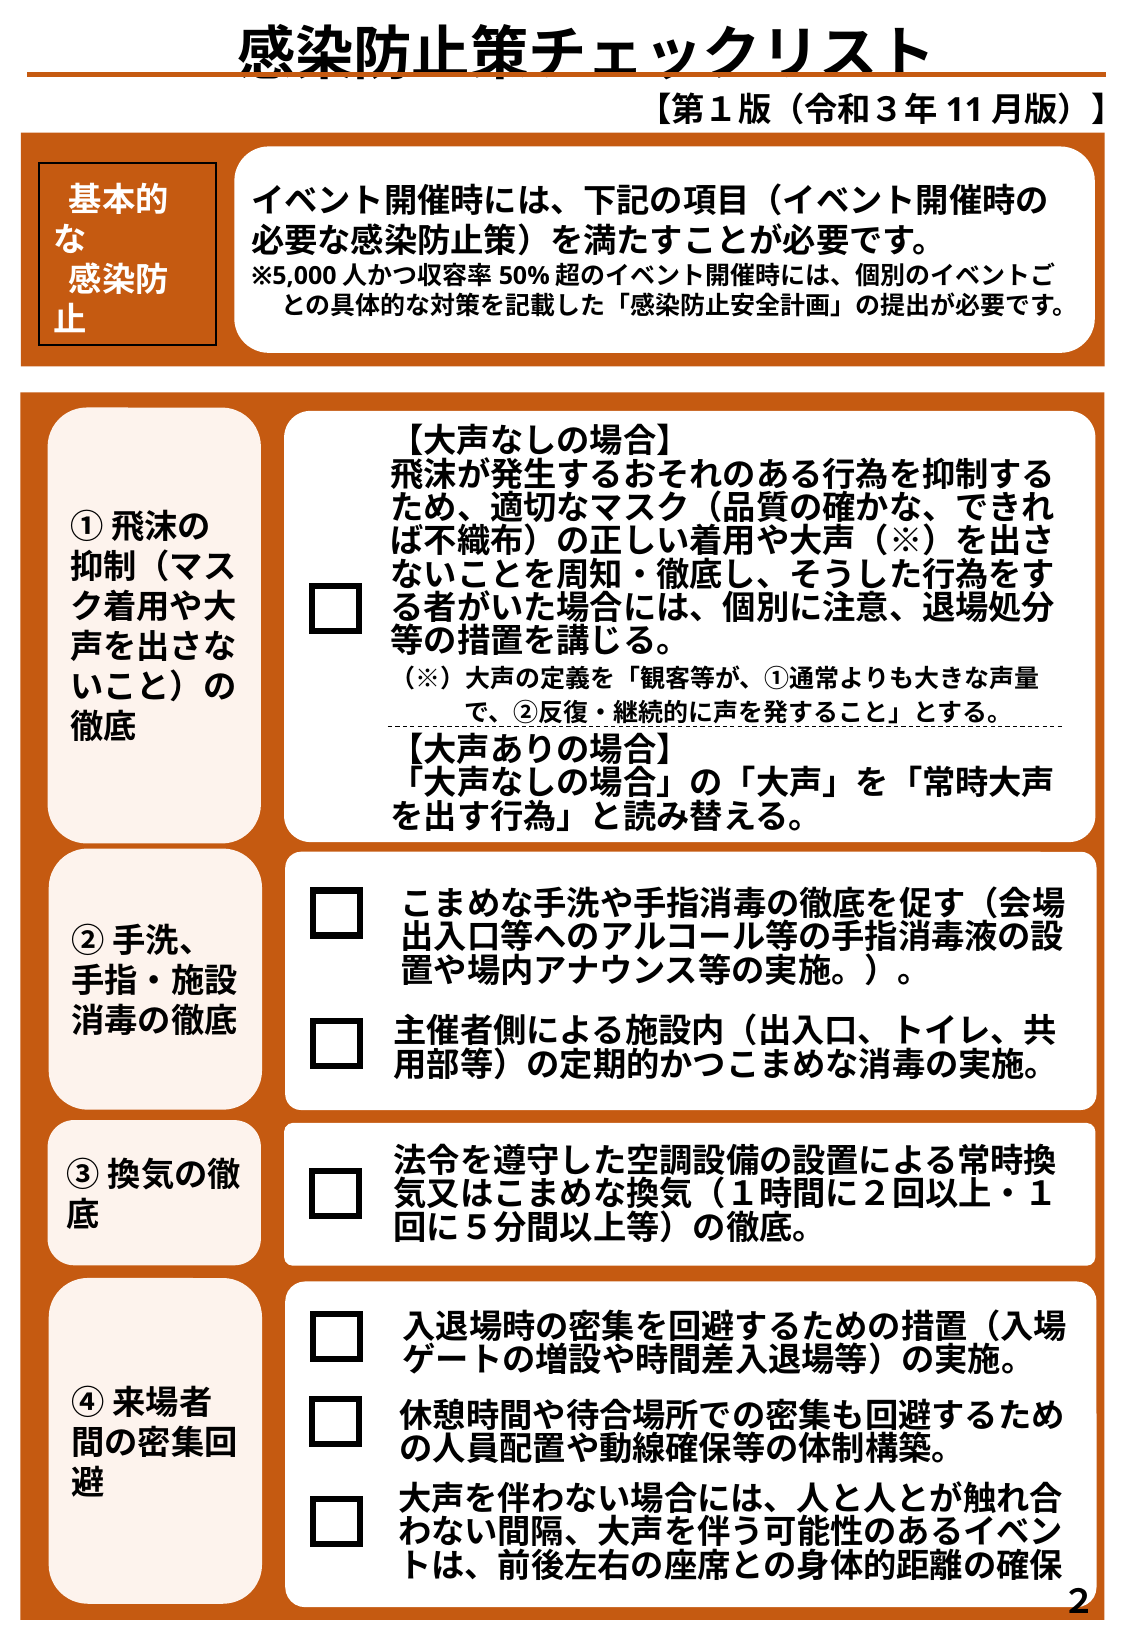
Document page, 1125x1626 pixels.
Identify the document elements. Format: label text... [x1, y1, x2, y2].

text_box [48, 1277, 1097, 1608]
text_box ２ [1034, 1572, 1124, 1625]
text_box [0, 8, 1125, 95]
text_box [47, 1120, 1096, 1266]
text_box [48, 848, 1097, 1111]
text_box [20, 132, 1105, 367]
text_box [19, 391, 1105, 1621]
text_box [47, 407, 1096, 844]
text_box 【第１版（令和３年11月版）】 [619, 95, 1125, 136]
